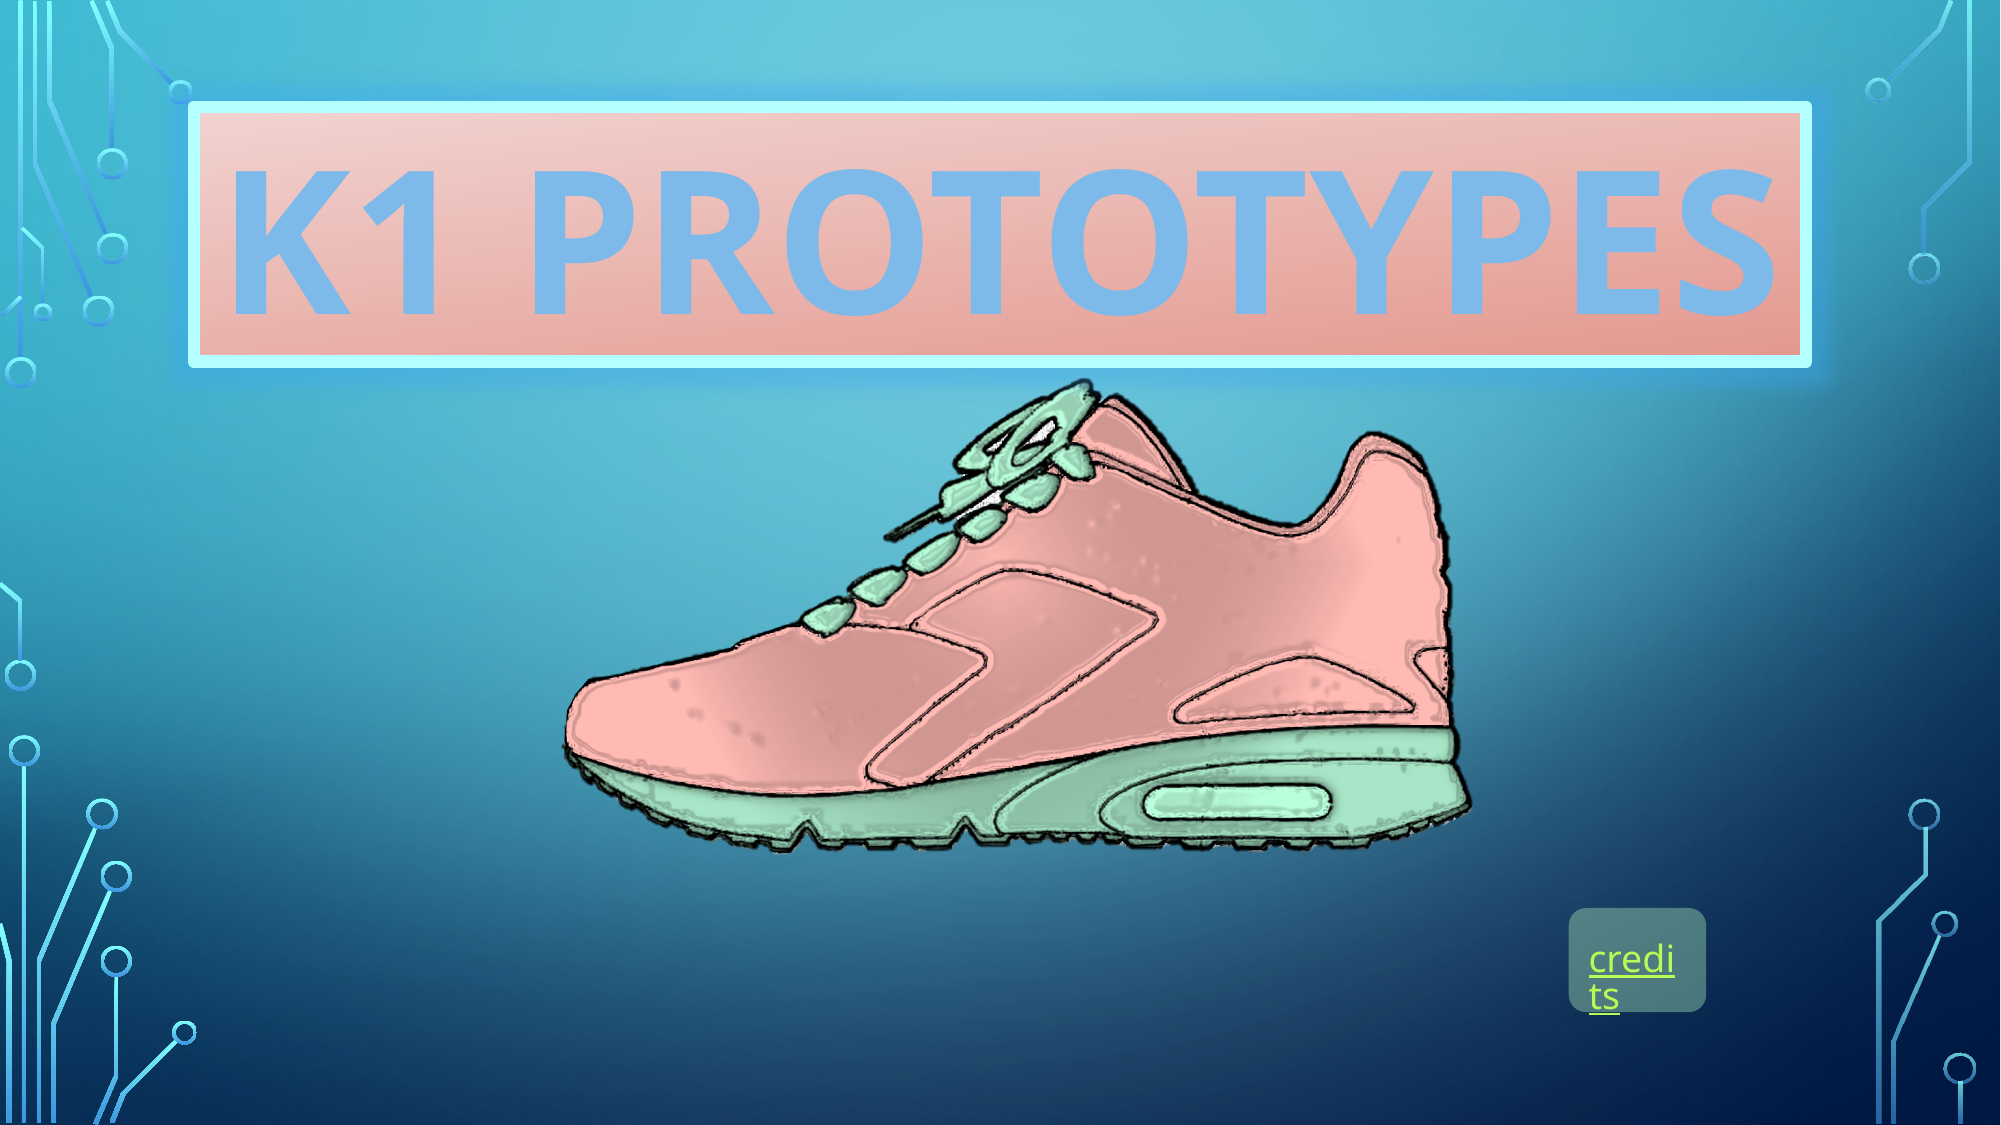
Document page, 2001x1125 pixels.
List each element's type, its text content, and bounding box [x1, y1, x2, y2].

text_box credits [1568, 907, 1707, 1013]
picture [362, 186, 1638, 939]
text_box K1 PROTOTYPES [193, 106, 1807, 362]
